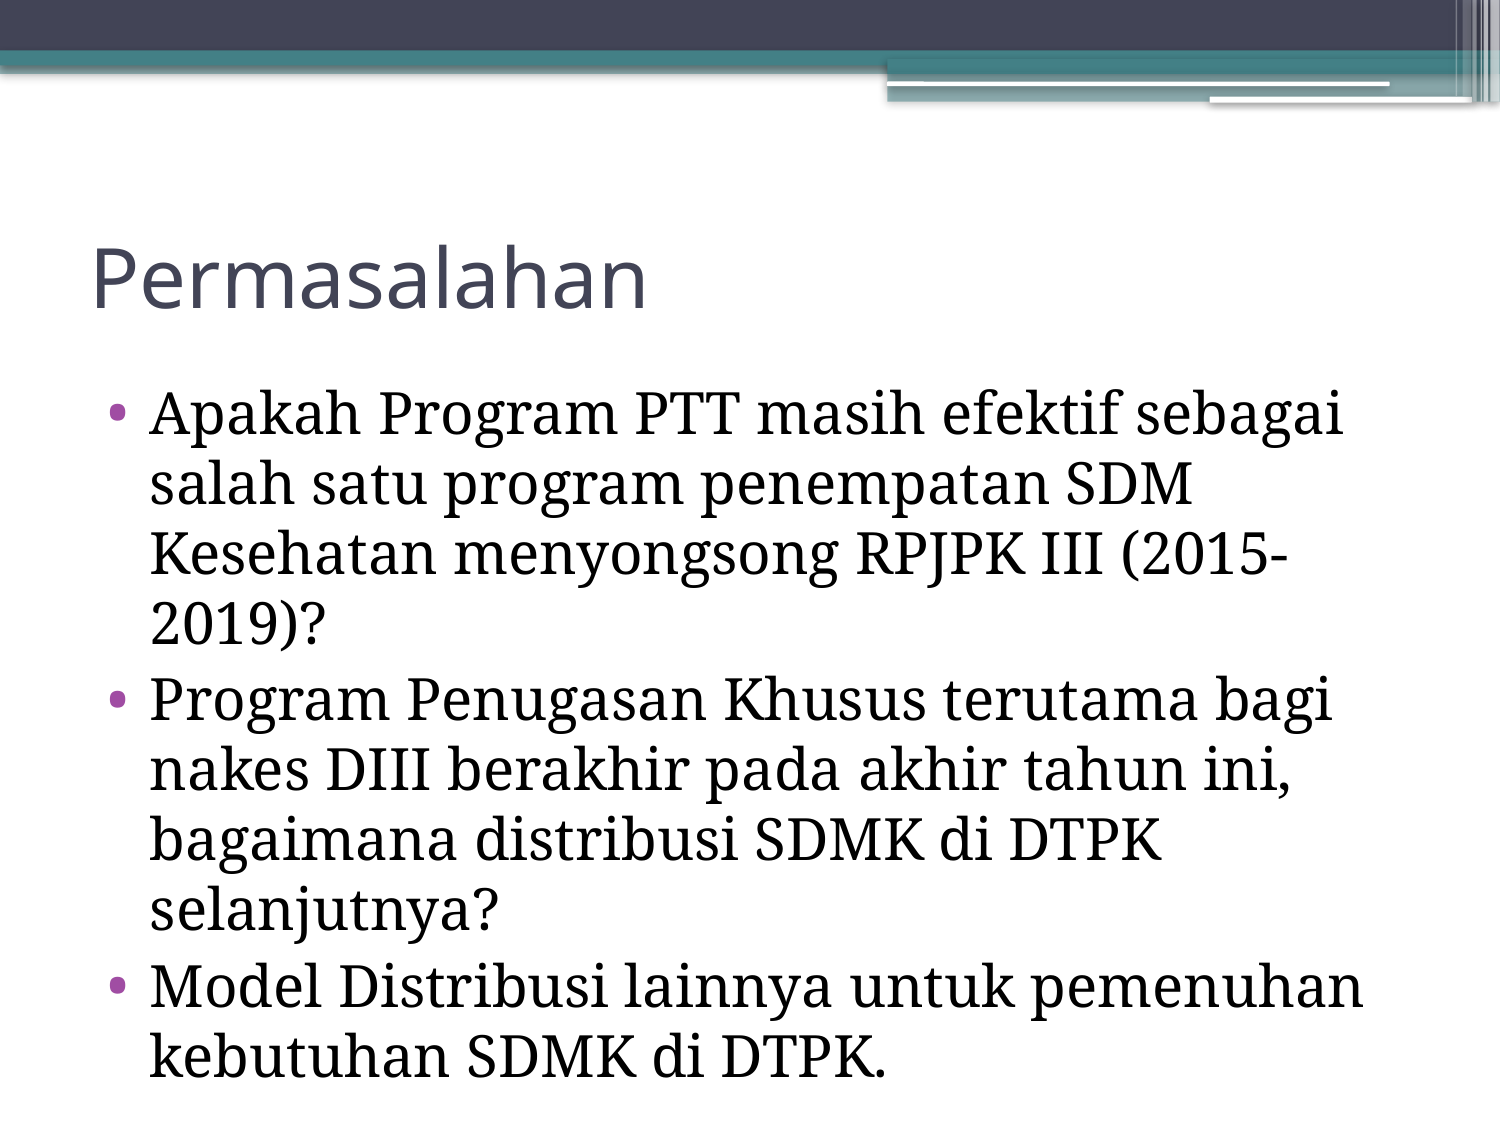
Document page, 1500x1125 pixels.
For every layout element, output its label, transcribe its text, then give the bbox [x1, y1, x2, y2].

title Permasalahan [75, 187, 1425, 363]
list Apakah Program PTT masih efektif sebagai salah satu program penempatan SDM Kesehatan menyongsong RPJPK III (2015-2019)? Program Penugasan Khusus terutama bagi nakes DIII berakhir pada akhir tahun ini, bagaimana distribusi SDMK di DTPK selanjutnya? Model Distribusi lainnya untuk pemenuhan kebutuhan SDMK di DTPK. [75, 368, 1425, 1079]
